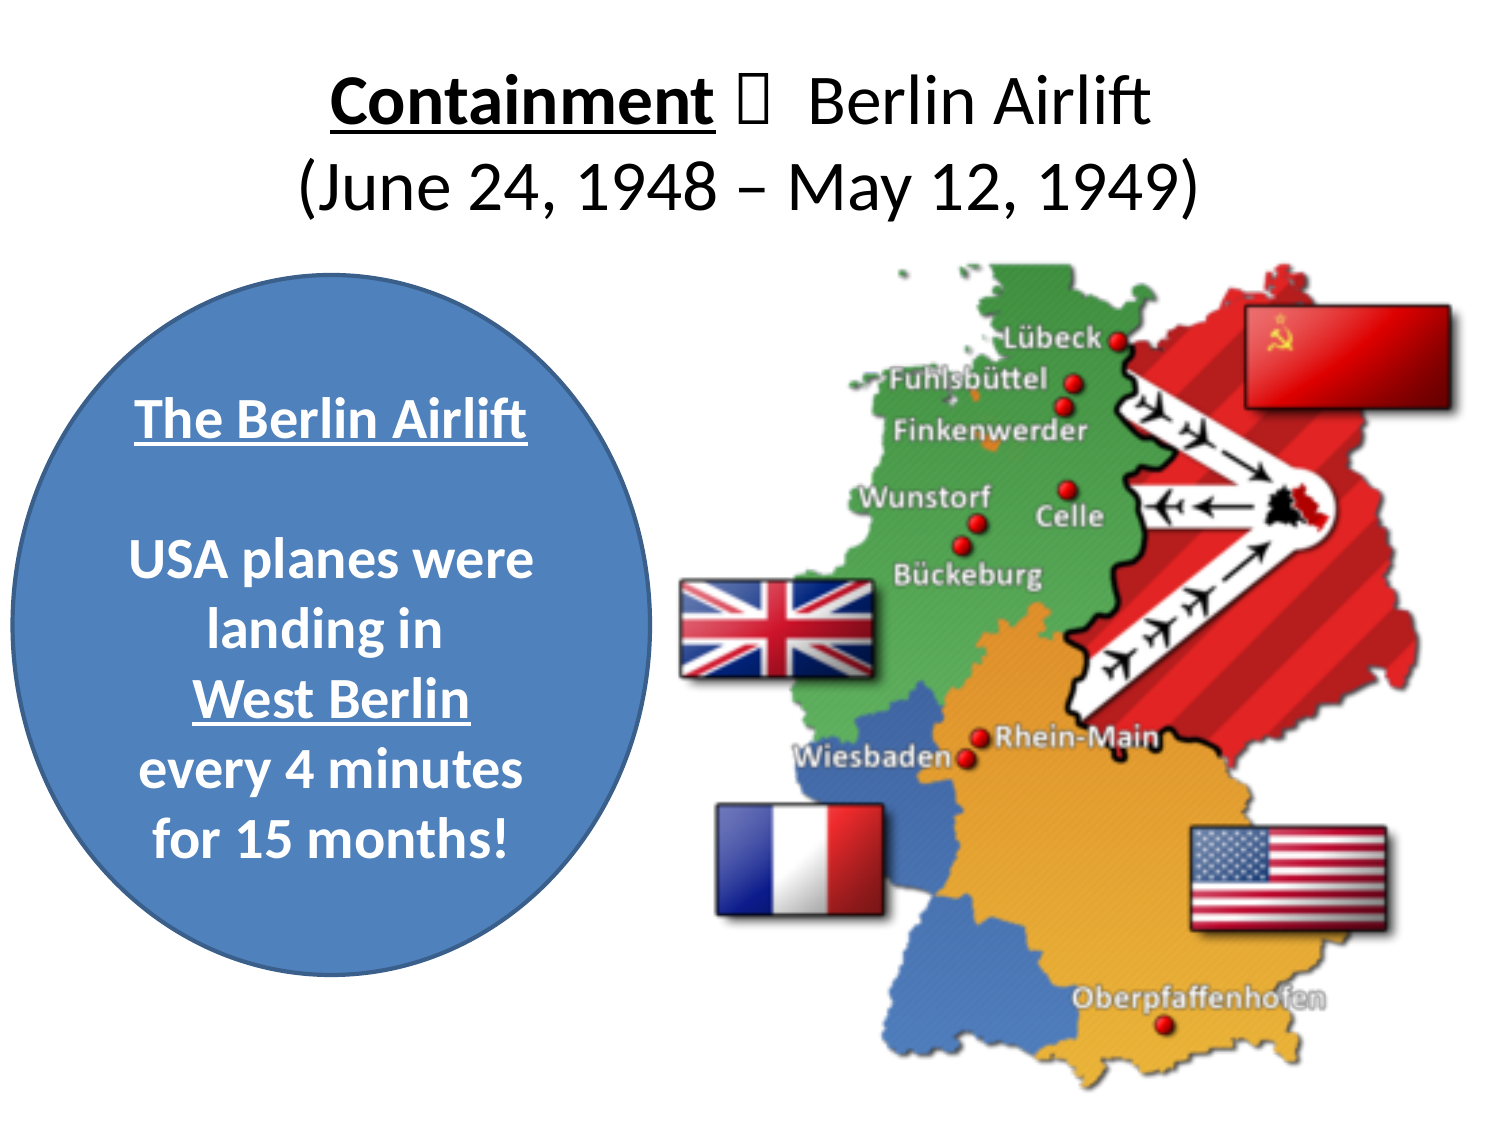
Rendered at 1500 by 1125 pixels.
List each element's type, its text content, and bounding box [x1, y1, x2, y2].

text_box The Berlin Airlift USA planes were landing in West Berlin every 4 minutes for 15 months! [10, 272, 644, 978]
title Containment  Berlin Airlift (June 24, 1948 – May 12, 1949) [75, 45, 1425, 233]
picture [649, 246, 1488, 1125]
